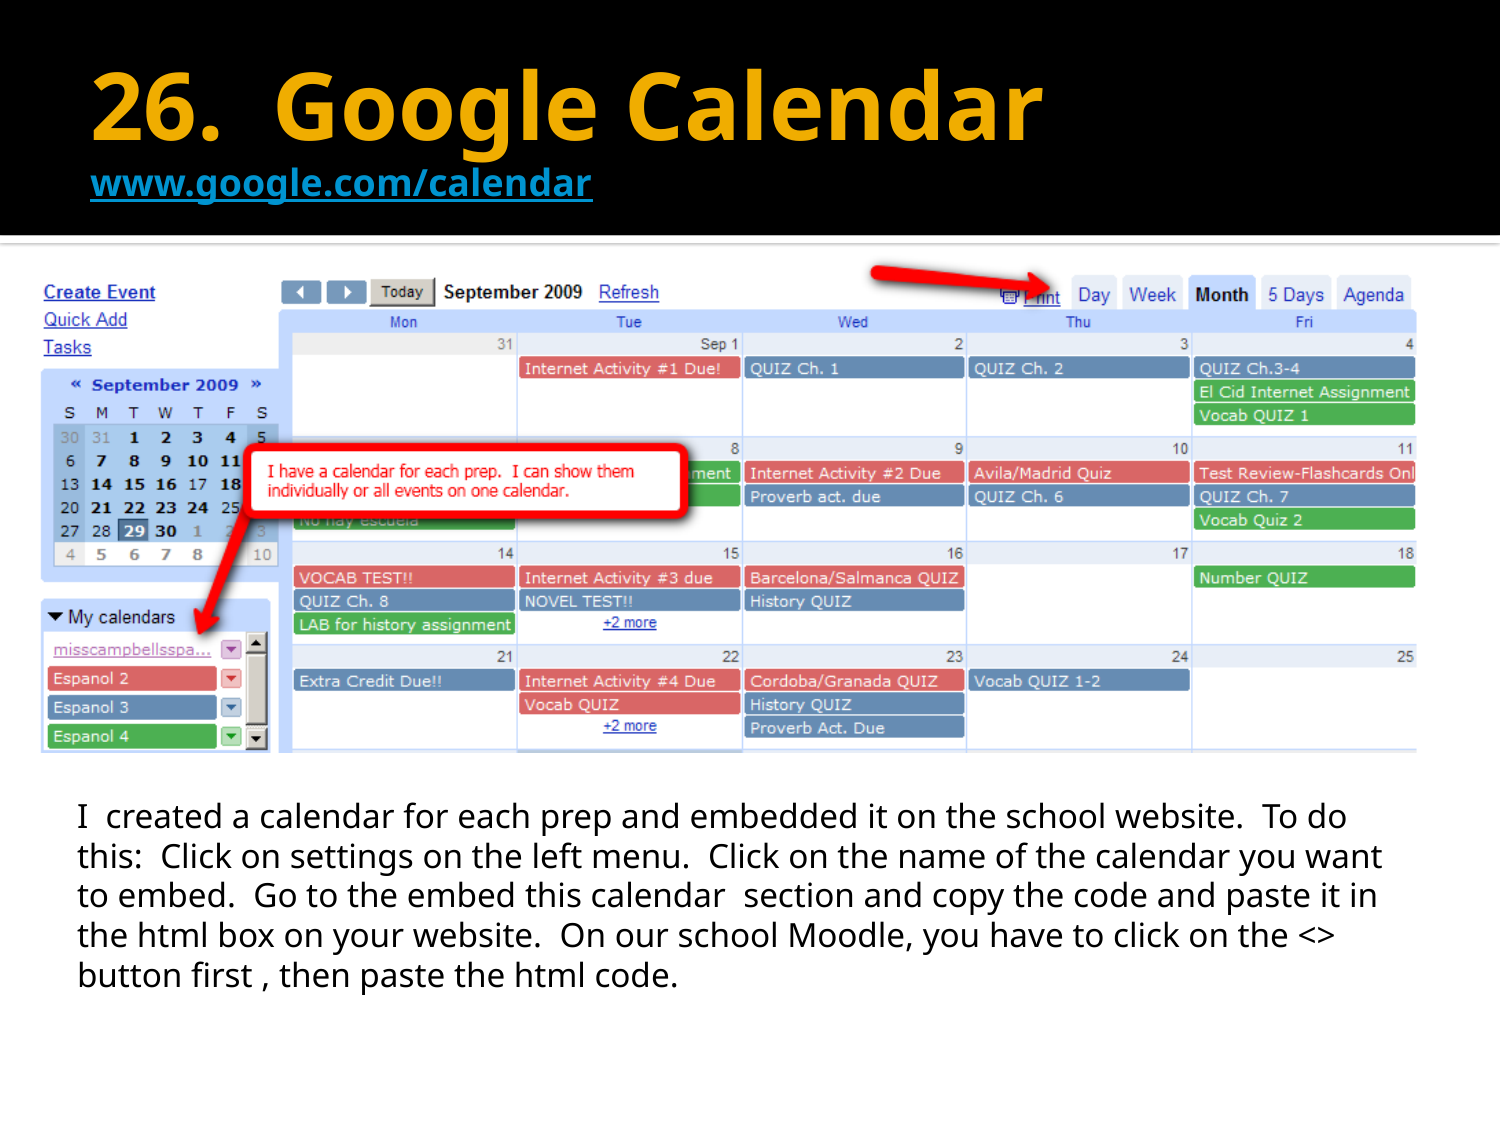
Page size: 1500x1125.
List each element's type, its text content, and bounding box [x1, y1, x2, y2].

title 26. Google Calendar www.google.com/calendar [75, 25, 1425, 231]
picture [37, 249, 1425, 753]
text_box I created a calendar for each prep and embedded it on the school website. To do this: Click on settings on the left menu. Click on the name of the calendar you want to embed. Go to the embed this calendar section and copy the code and paste it in the html box on your website. On our school Moodle, you have to click on the <> button first , then paste the html code. [62, 787, 1425, 1002]
